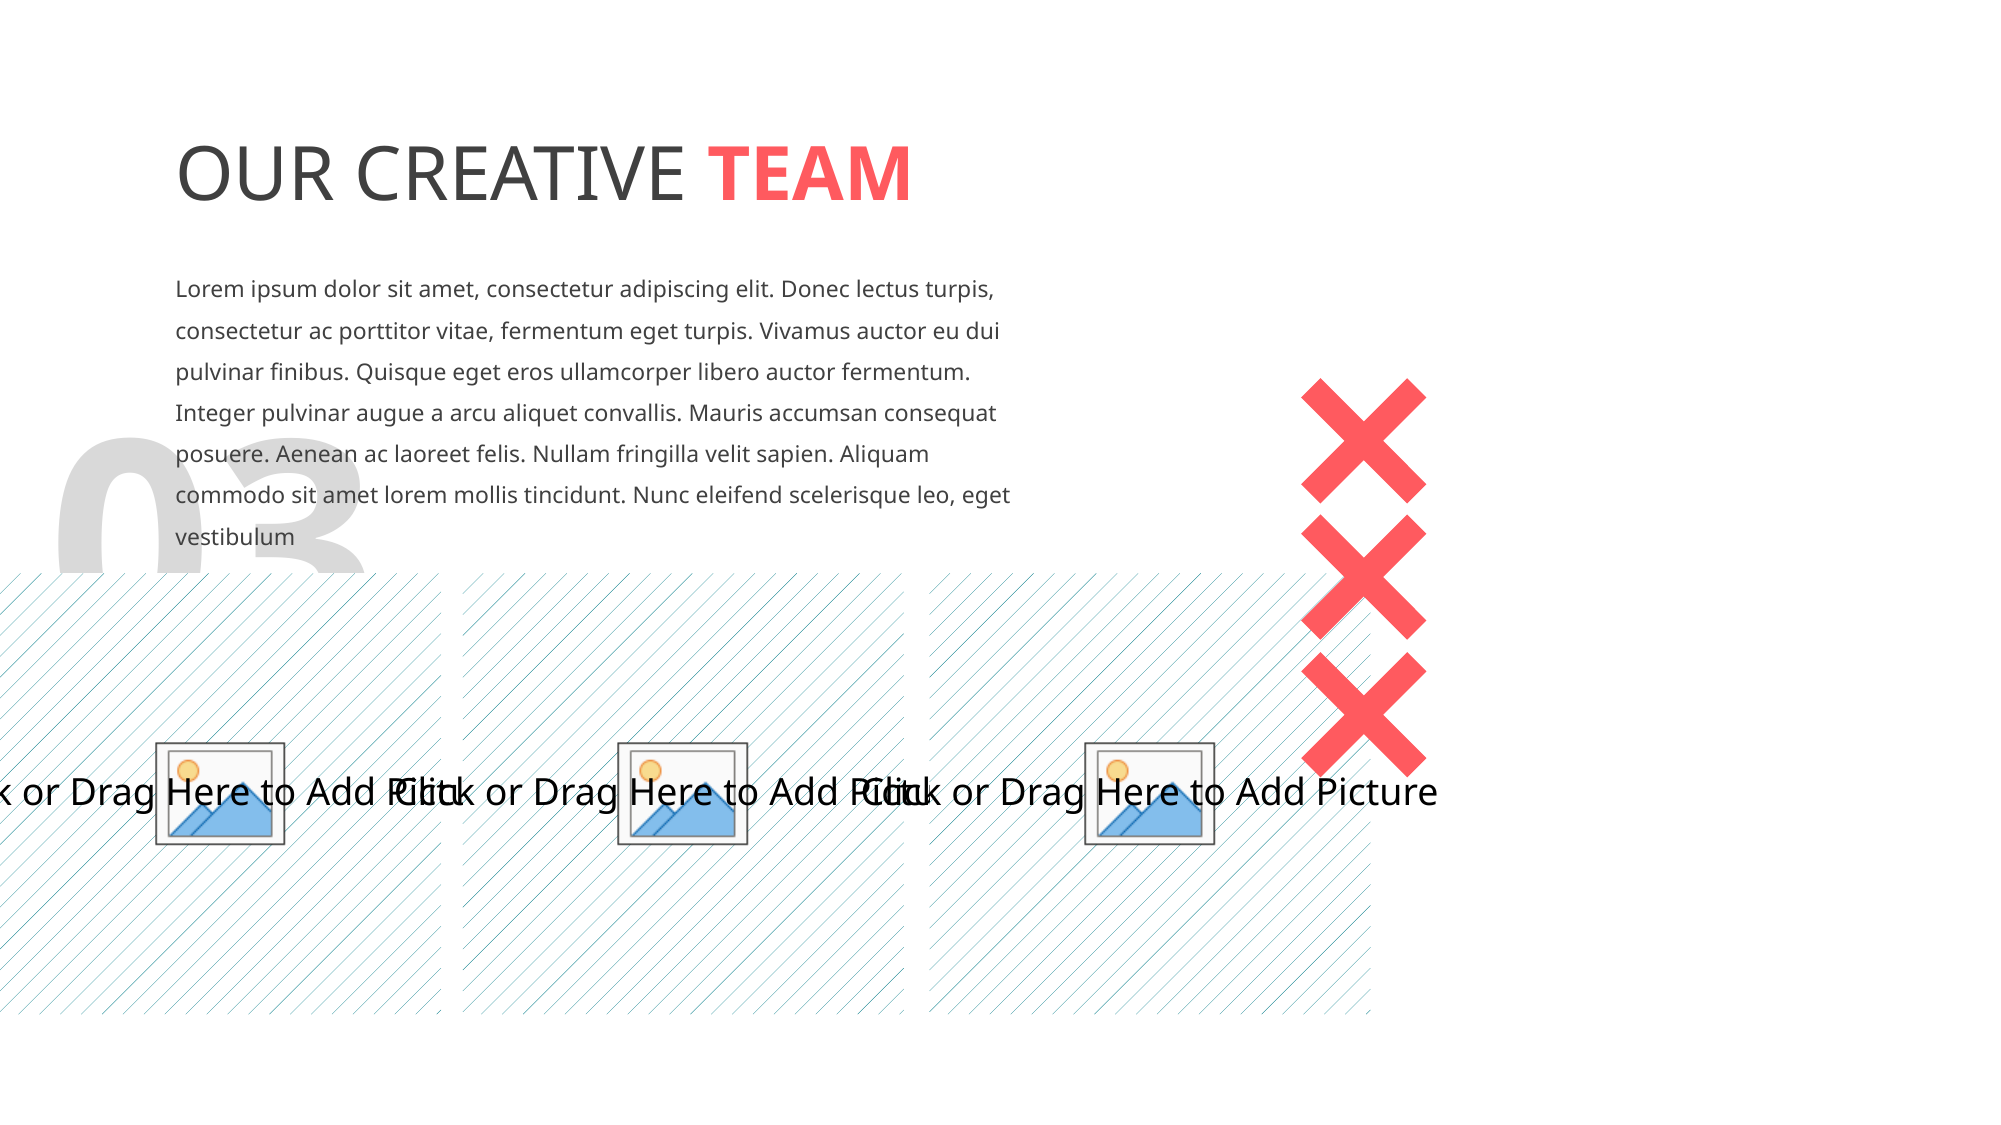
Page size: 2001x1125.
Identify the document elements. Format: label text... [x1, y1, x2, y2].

text_box 03 [34, 352, 693, 712]
text_box OUR CREATIVE TEAM [160, 118, 948, 224]
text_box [1288, 365, 1439, 790]
text_box Lorem ipsum dolor sit amet, consectetur adipiscing elit. Donec lectus turpis, consectetur ac porttitor vitae, fermentum eget turpis. Vivamus auctor eu dui pulvinar finibus. Quisque eget eros ullamcorper libero auctor fermentum. Integer pulvinar augue a arcu aliquet convallis. Mauris accumsan consequat posuere. Aenean ac laoreet felis. Nullam fringilla velit sapien. Aliquam commodo sit amet lorem mollis tincidunt. Nunc eleifend scelerisque leo, eget vestibulum [160, 253, 1059, 557]
picture [462, 573, 904, 1015]
picture [929, 573, 1371, 1015]
picture [0, 573, 441, 1015]
